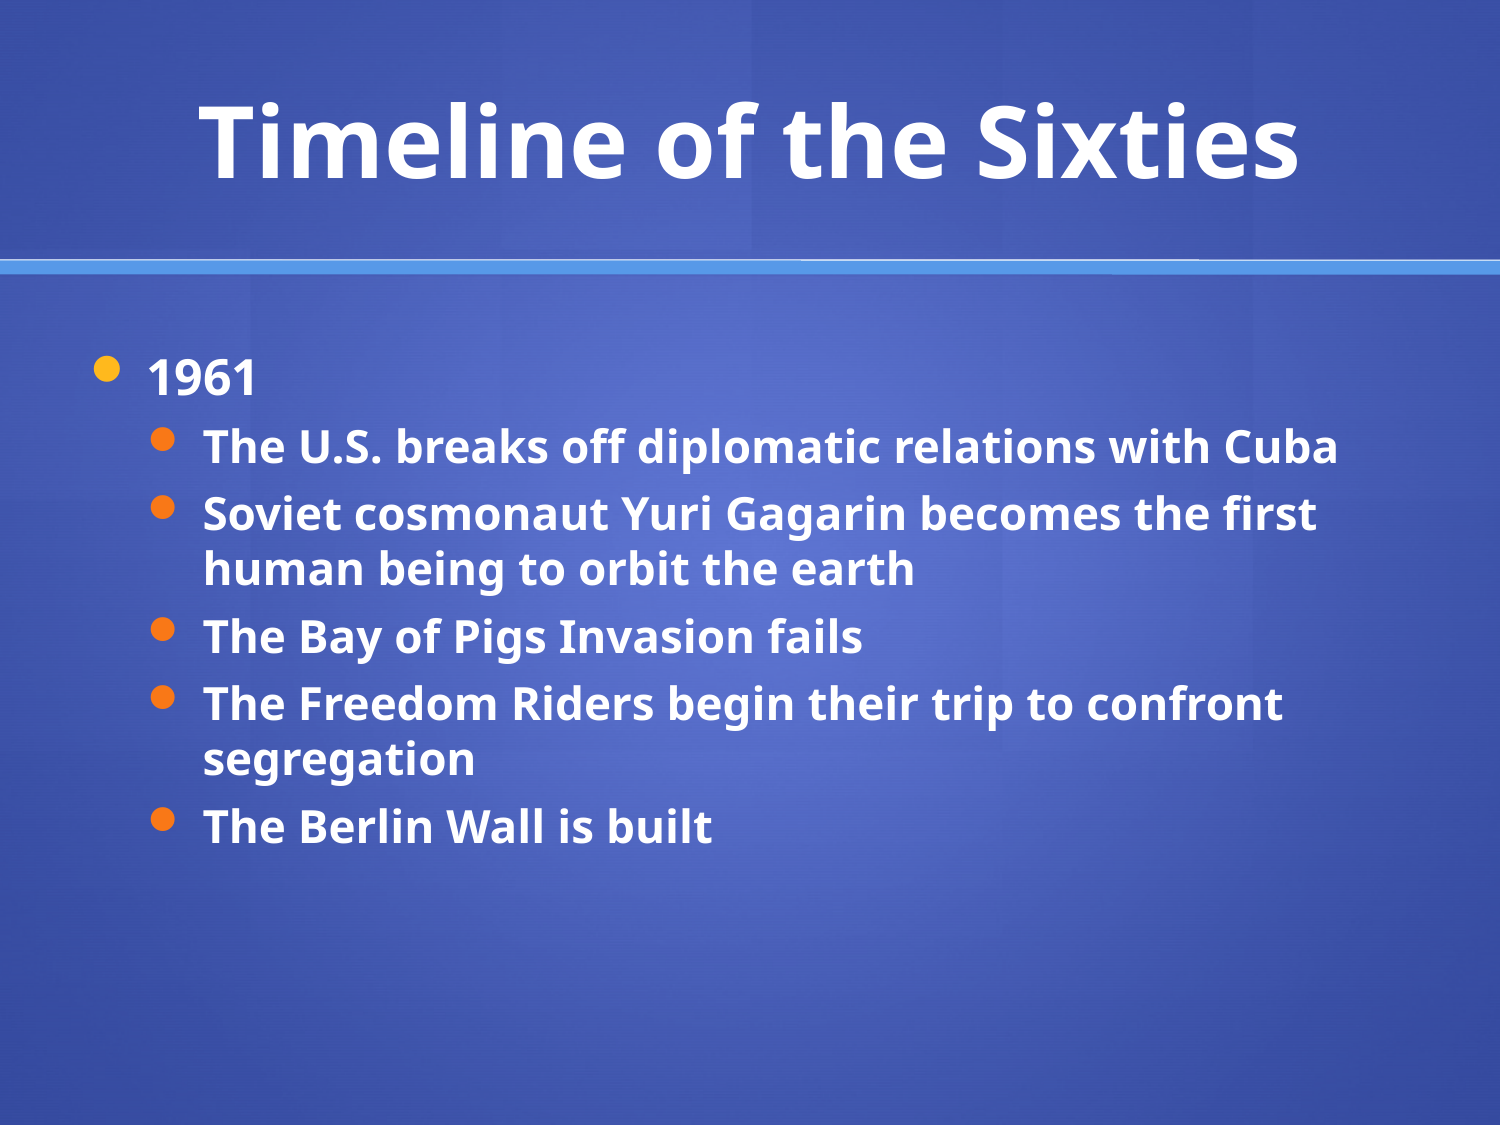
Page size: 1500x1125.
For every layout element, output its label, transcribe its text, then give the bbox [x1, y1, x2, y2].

list 1961 The U.S. breaks off diplomatic relations with Cuba Soviet cosmonaut Yuri Gagarin becomes the first human being to orbit the earth The Bay of Pigs Invasion fails The Freedom Riders begin their trip to confront segregation The Berlin Wall is built [75, 337, 1425, 988]
title Timeline of the Sixties [75, 45, 1425, 233]
